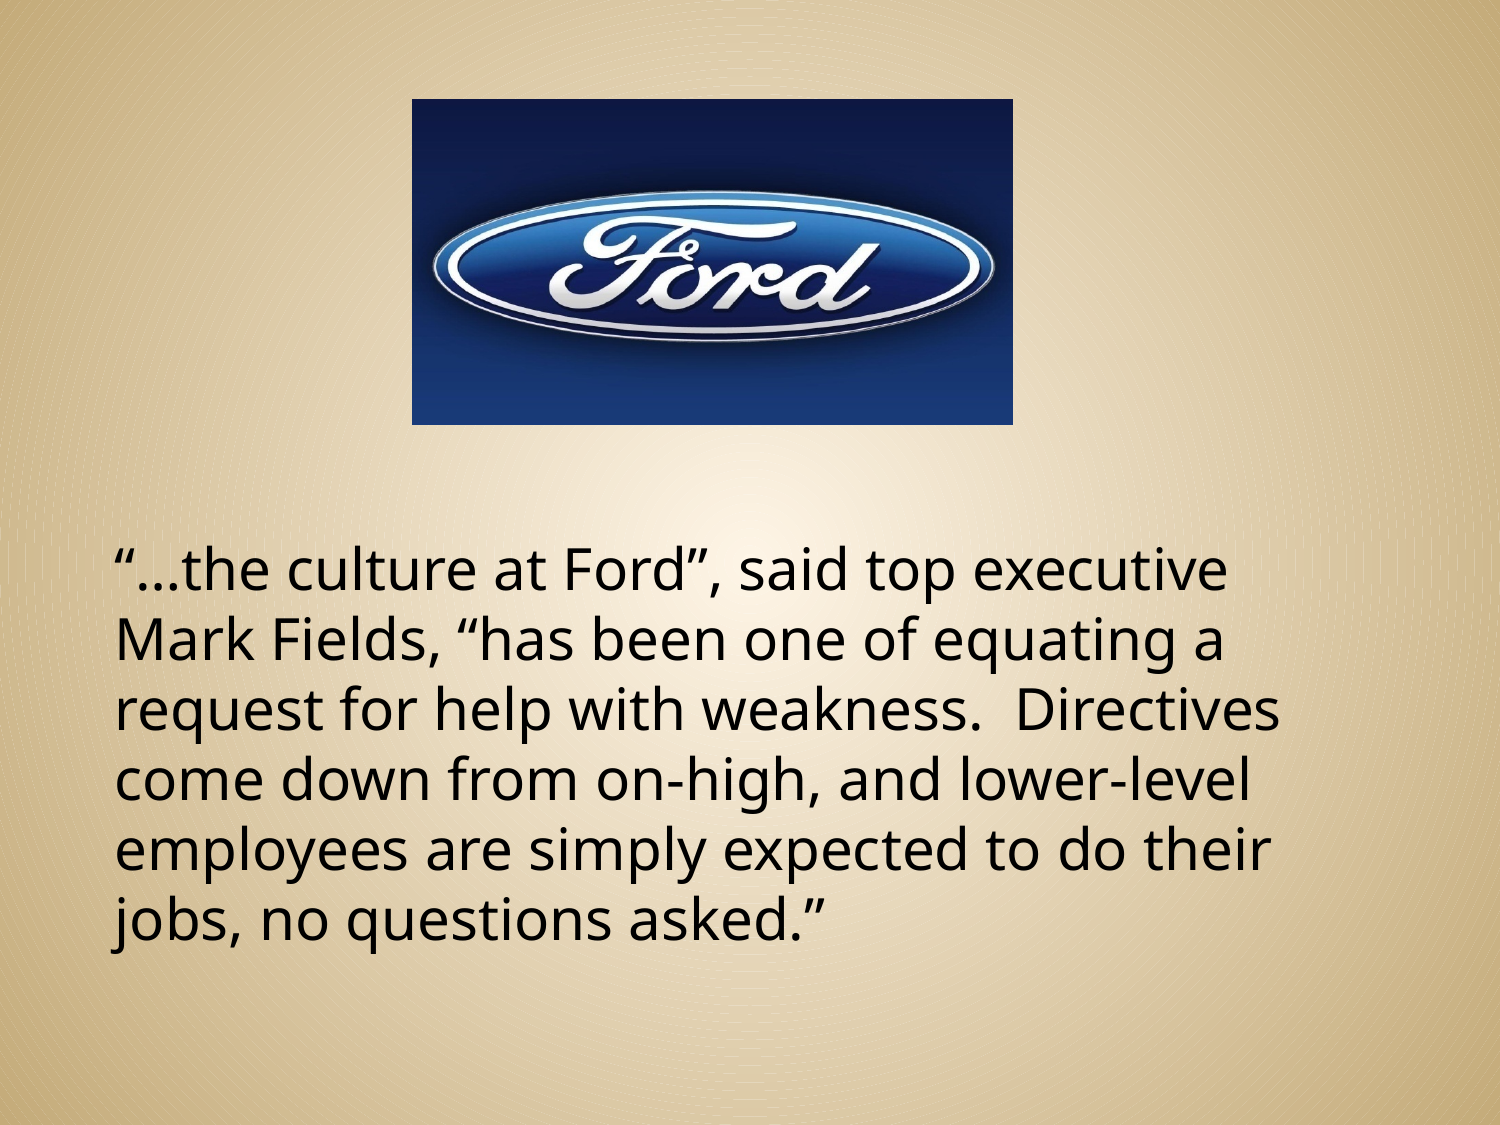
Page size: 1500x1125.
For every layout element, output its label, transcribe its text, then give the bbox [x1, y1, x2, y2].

text_box “…the culture at Ford”, said top executive Mark Fields, “has been one of equating a request for help with weakness. Directives come down from on-high, and lower-level employees are simply expected to do their jobs, no questions asked.” [99, 524, 1350, 960]
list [412, 99, 1013, 425]
